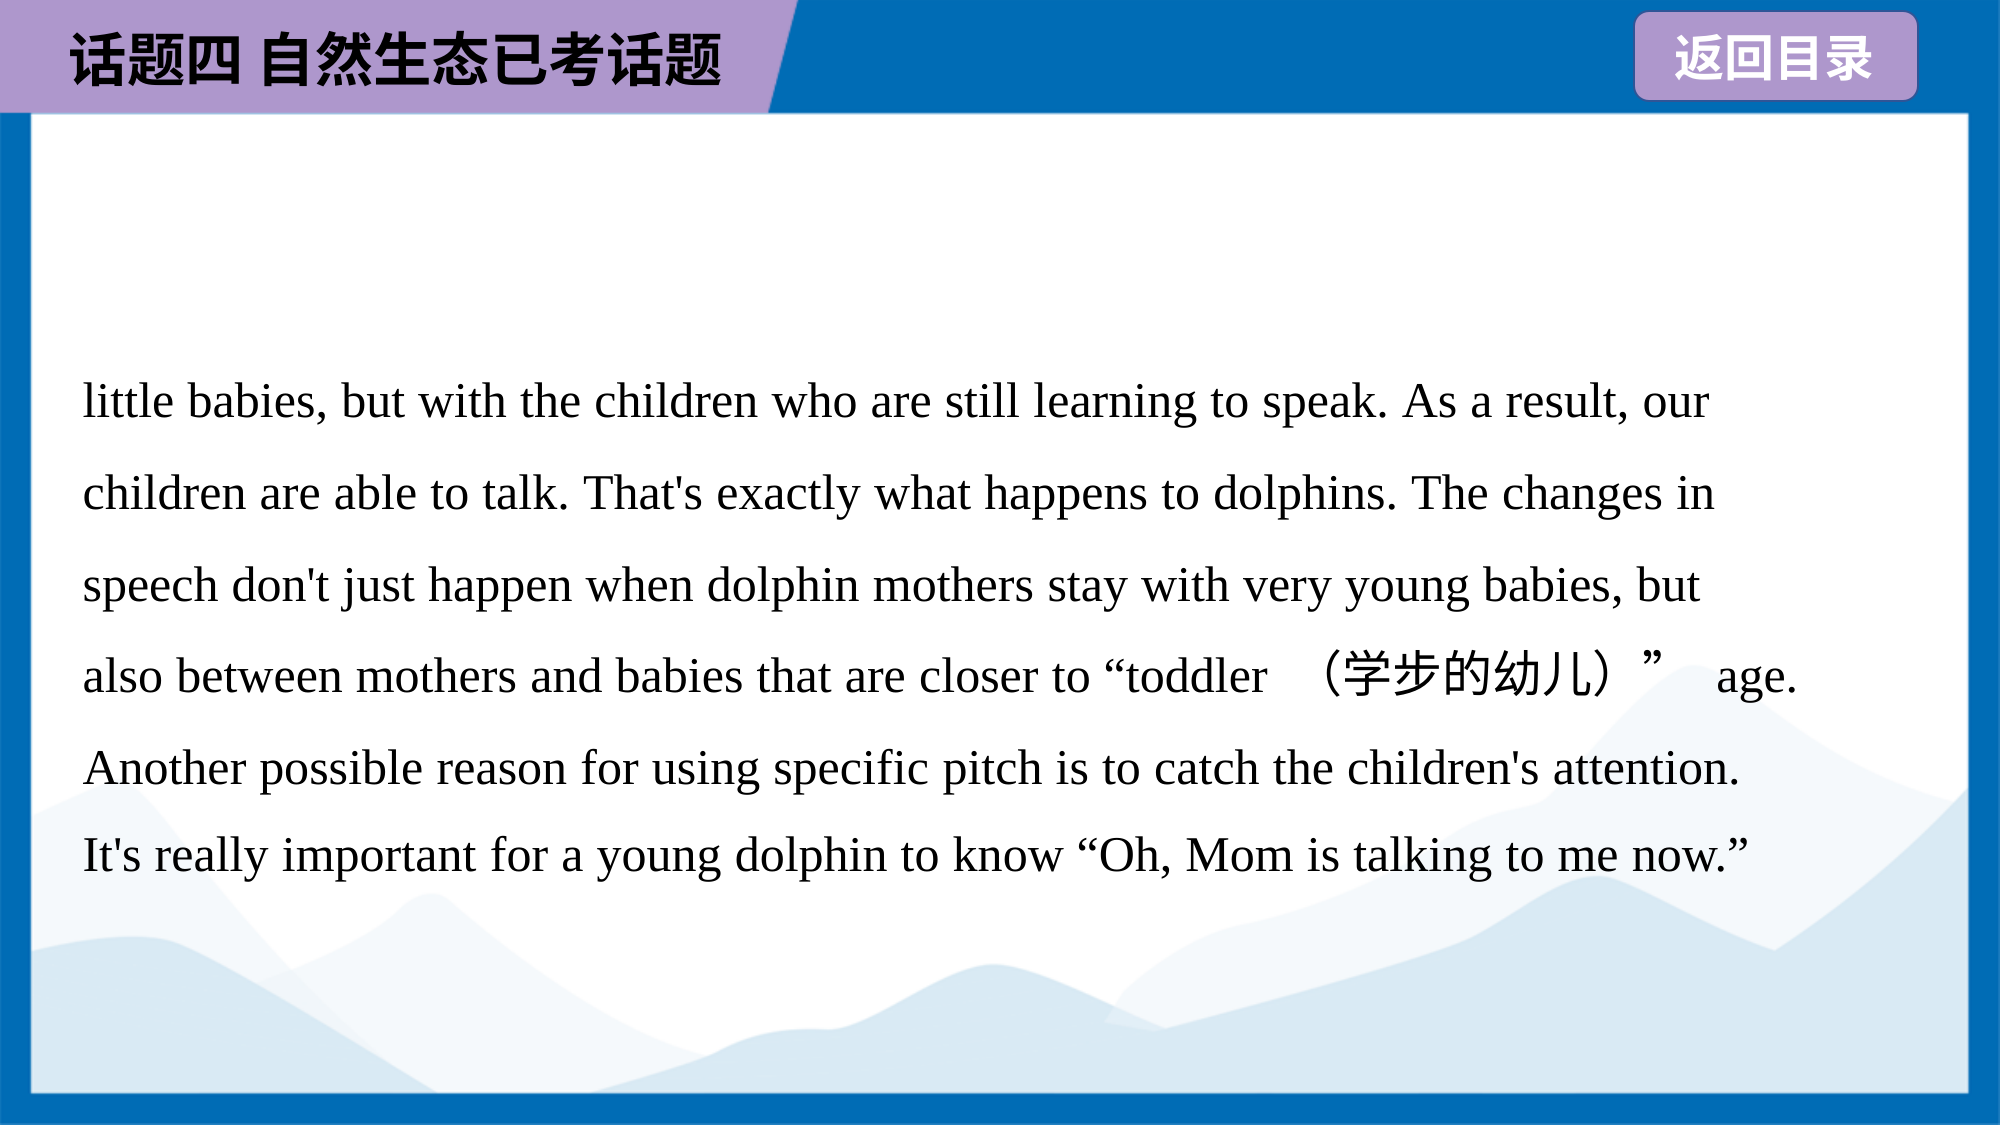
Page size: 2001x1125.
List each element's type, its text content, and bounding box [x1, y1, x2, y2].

text_box little babies, but with the children who are still learning to speak. As a result, our children are able to talk. That's exactly what happens to dolphins. The changes in speech don't just happen when dolphin mothers stay with very young babies, but also between mothers and babies that are closer to “toddler （学步的幼儿）” age. Another possible reason for using specific pitch is to catch the children's attention. It's really important for a young dolphin to know “Oh, Mom is talking to me now.” [82, 336, 1917, 873]
picture [0, 0, 2000, 1125]
